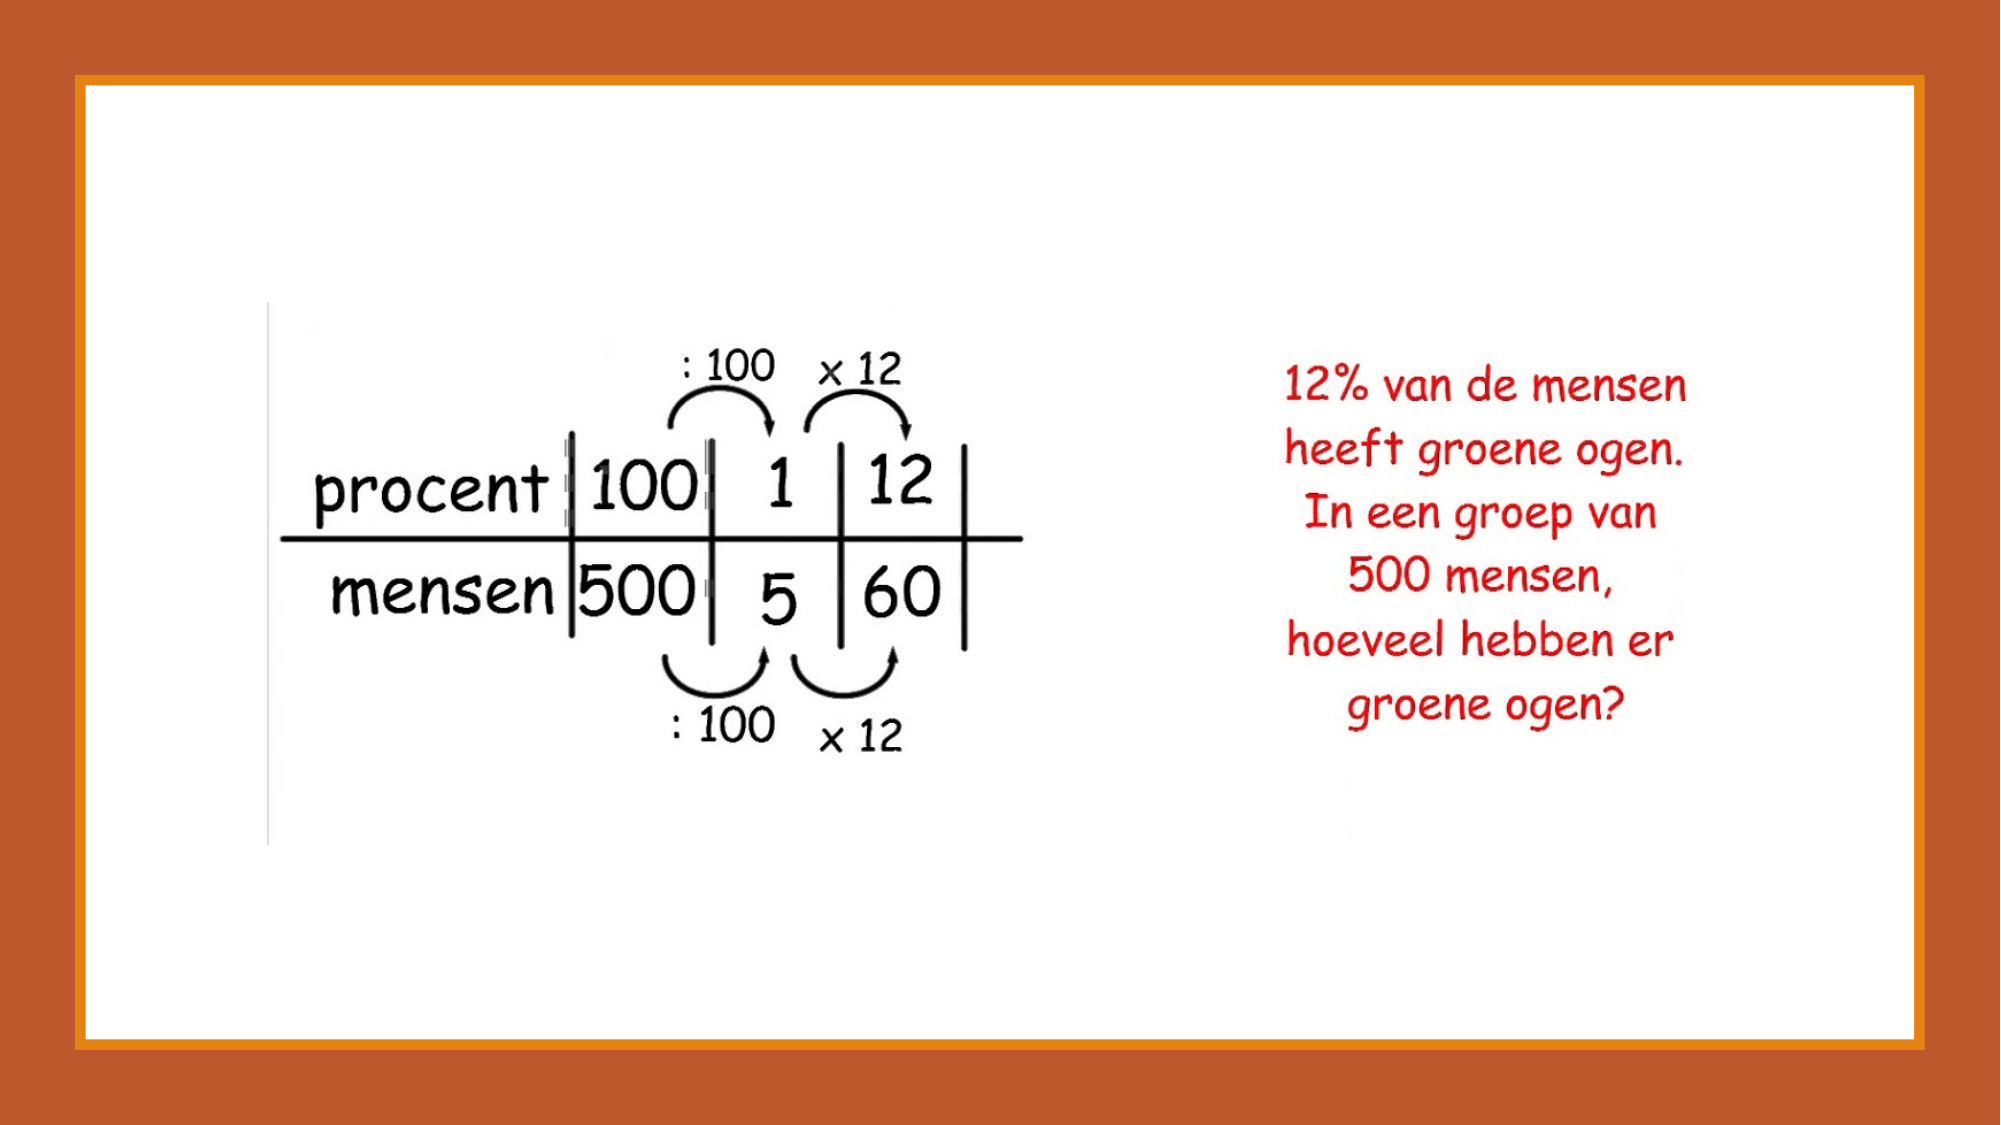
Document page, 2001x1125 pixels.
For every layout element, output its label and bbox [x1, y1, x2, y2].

text_box [74, 74, 1926, 1051]
picture [267, 301, 1738, 846]
text_box [0, 0, 2000, 1125]
text_box [84, 84, 1916, 1041]
